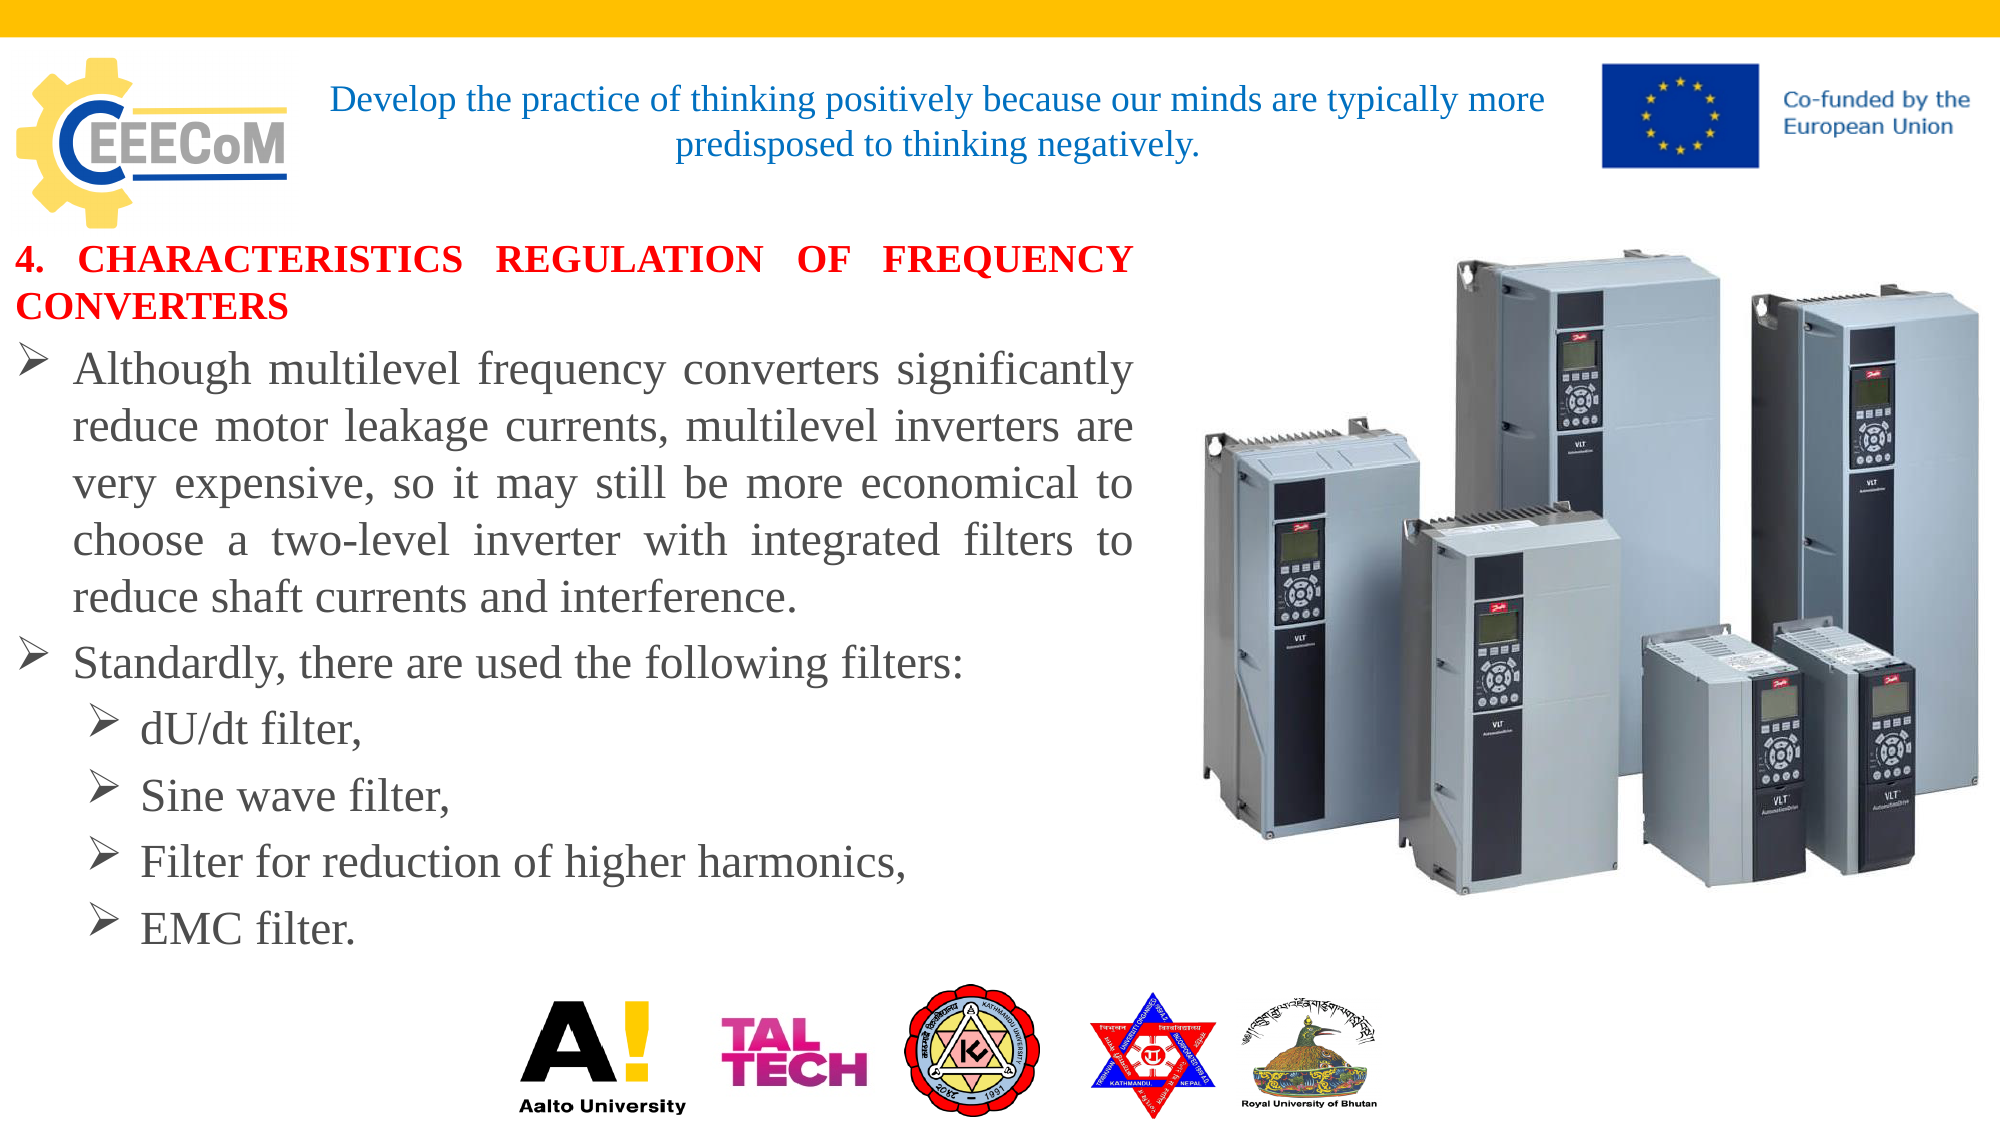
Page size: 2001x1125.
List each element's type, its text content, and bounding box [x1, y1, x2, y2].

picture [1595, 46, 2000, 181]
title Develop the practice of thinking positively because our minds are typically more predisposed to thinking negatively. [312, 37, 1565, 201]
list 4. CHARACTERISTICS REGULATION OF FREQUENCY CONVERTERS Although multilevel frequency converters significantly reduce motor leakage currents, multilevel inverters are very expensive, so it may still be more economical to choose a two-level inverter with integrated filters to reduce shaft currents and interference. Standardly, there are used the following filters: dU/dt filter, Sine wave filter, Filter for reduction of higher harmonics, EMC filter. [0, 224, 1150, 975]
picture [11, 50, 299, 224]
picture [512, 984, 1382, 1125]
picture [1180, 224, 2000, 901]
